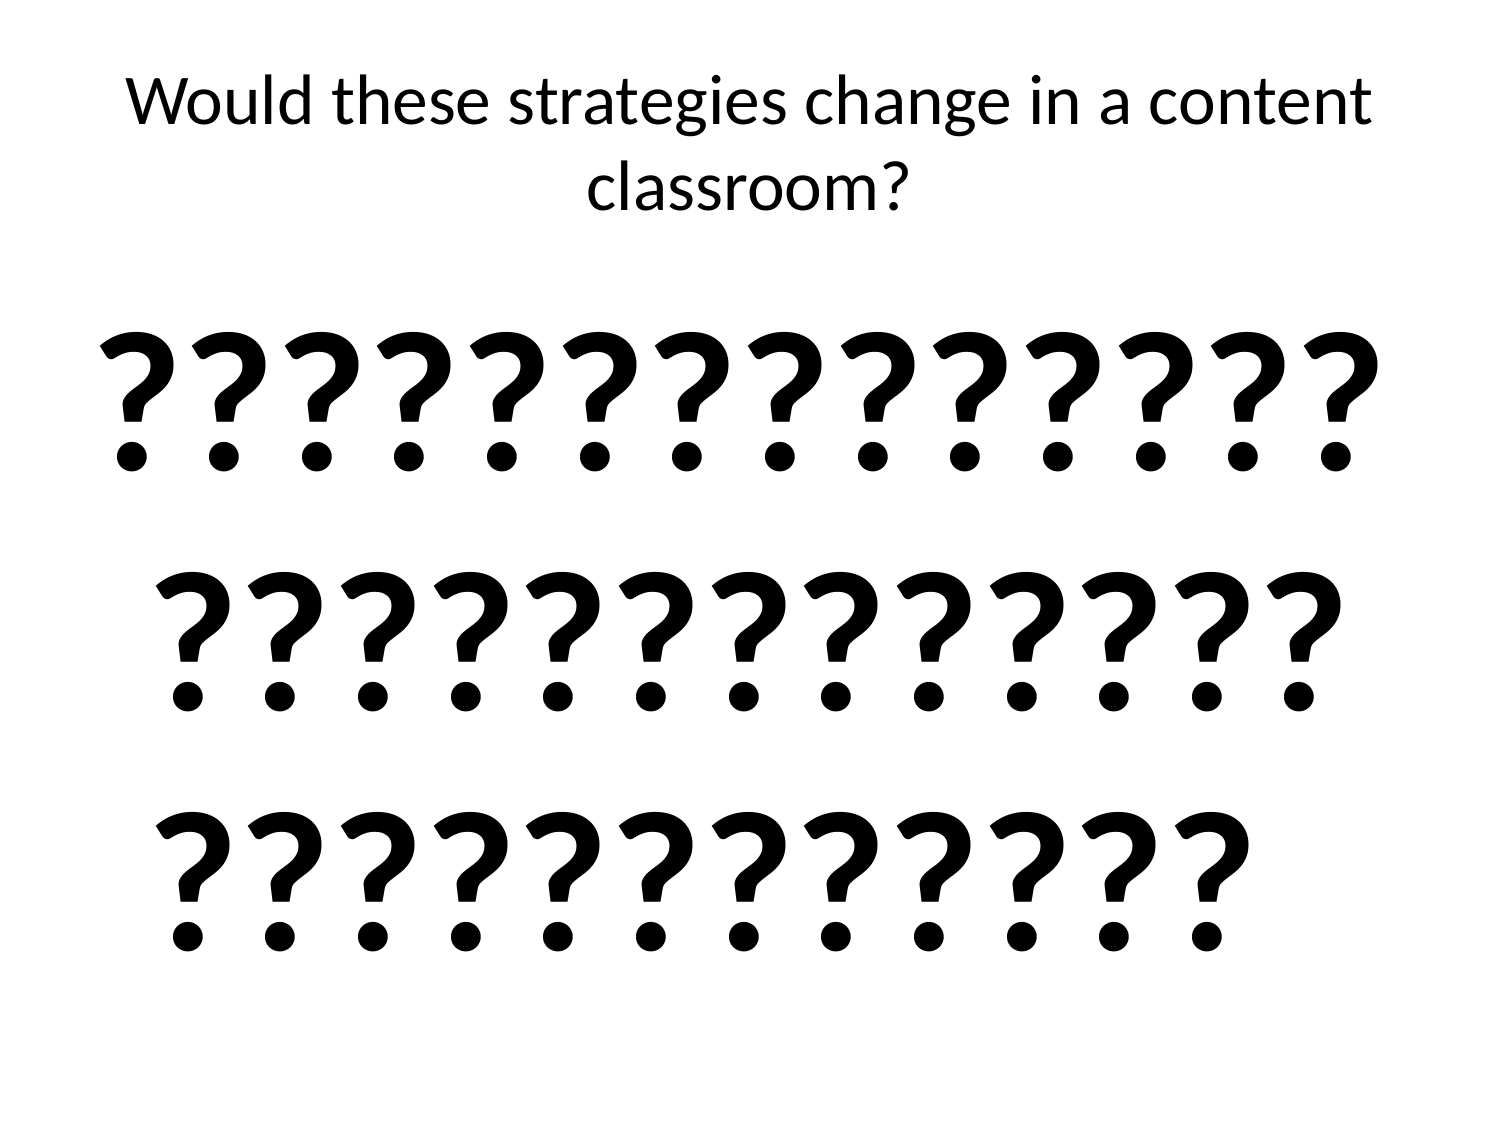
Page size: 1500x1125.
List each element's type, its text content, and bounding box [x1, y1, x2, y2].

list ??????????????????????????????????????? [75, 262, 1425, 1005]
title Would these strategies change in a content classroom? [75, 45, 1425, 233]
